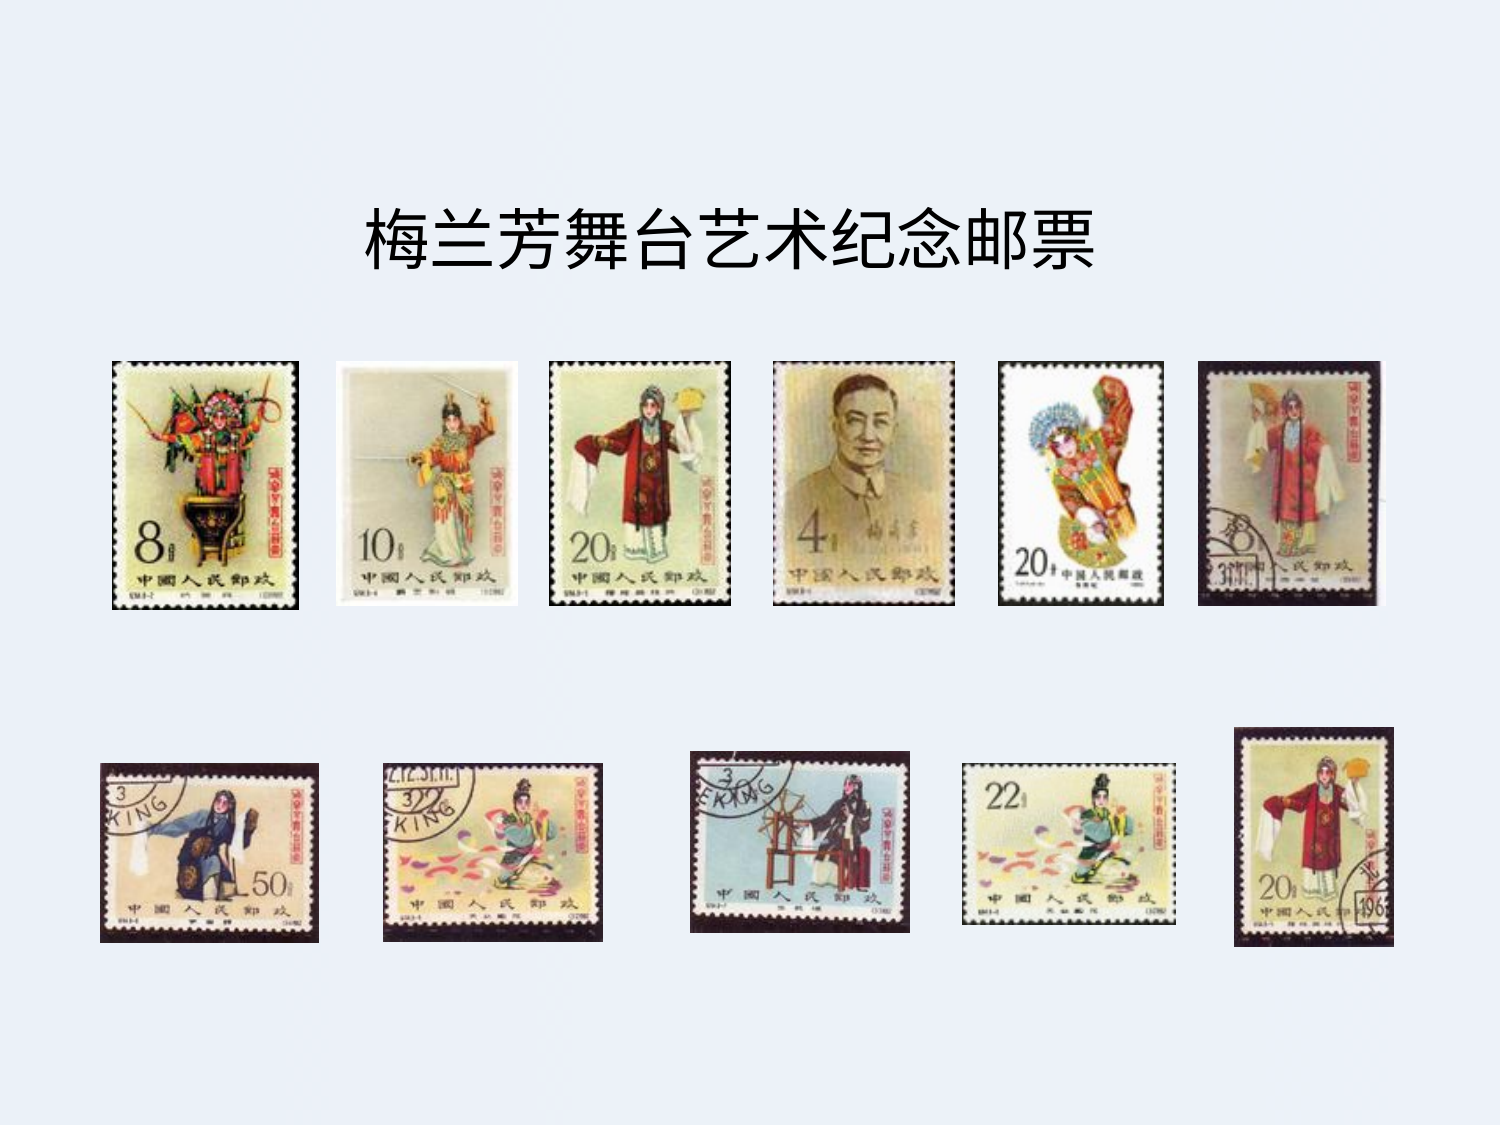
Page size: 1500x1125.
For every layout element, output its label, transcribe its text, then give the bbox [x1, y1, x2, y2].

title 梅兰芳舞台艺术纪念邮票 [54, 143, 1406, 332]
picture [0, 0, 1500, 1125]
